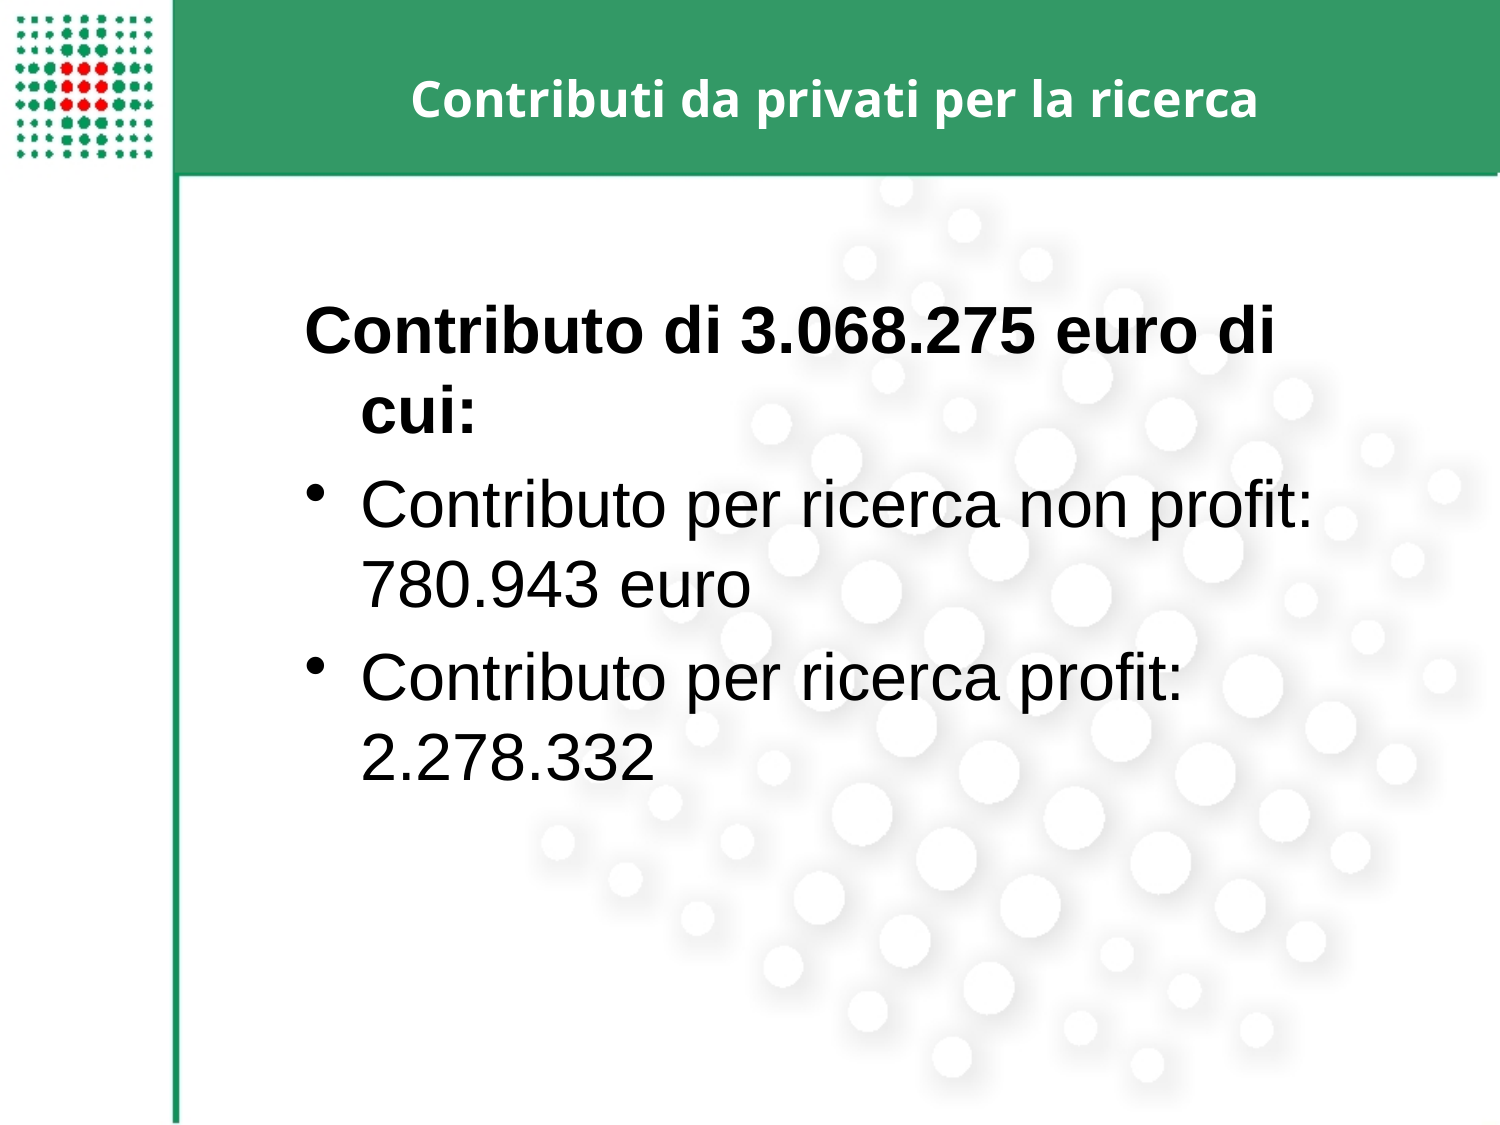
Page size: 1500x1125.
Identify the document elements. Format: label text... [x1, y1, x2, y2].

title Contributi da privati per la ricerca [188, 8, 1483, 187]
picture [0, 0, 1500, 1125]
list Contributo di 3.068.275 euro di cui: Contributo per ricerca non profit: 780.943 euro Contributo per ricerca profit: 2.278.332 [289, 279, 1386, 491]
